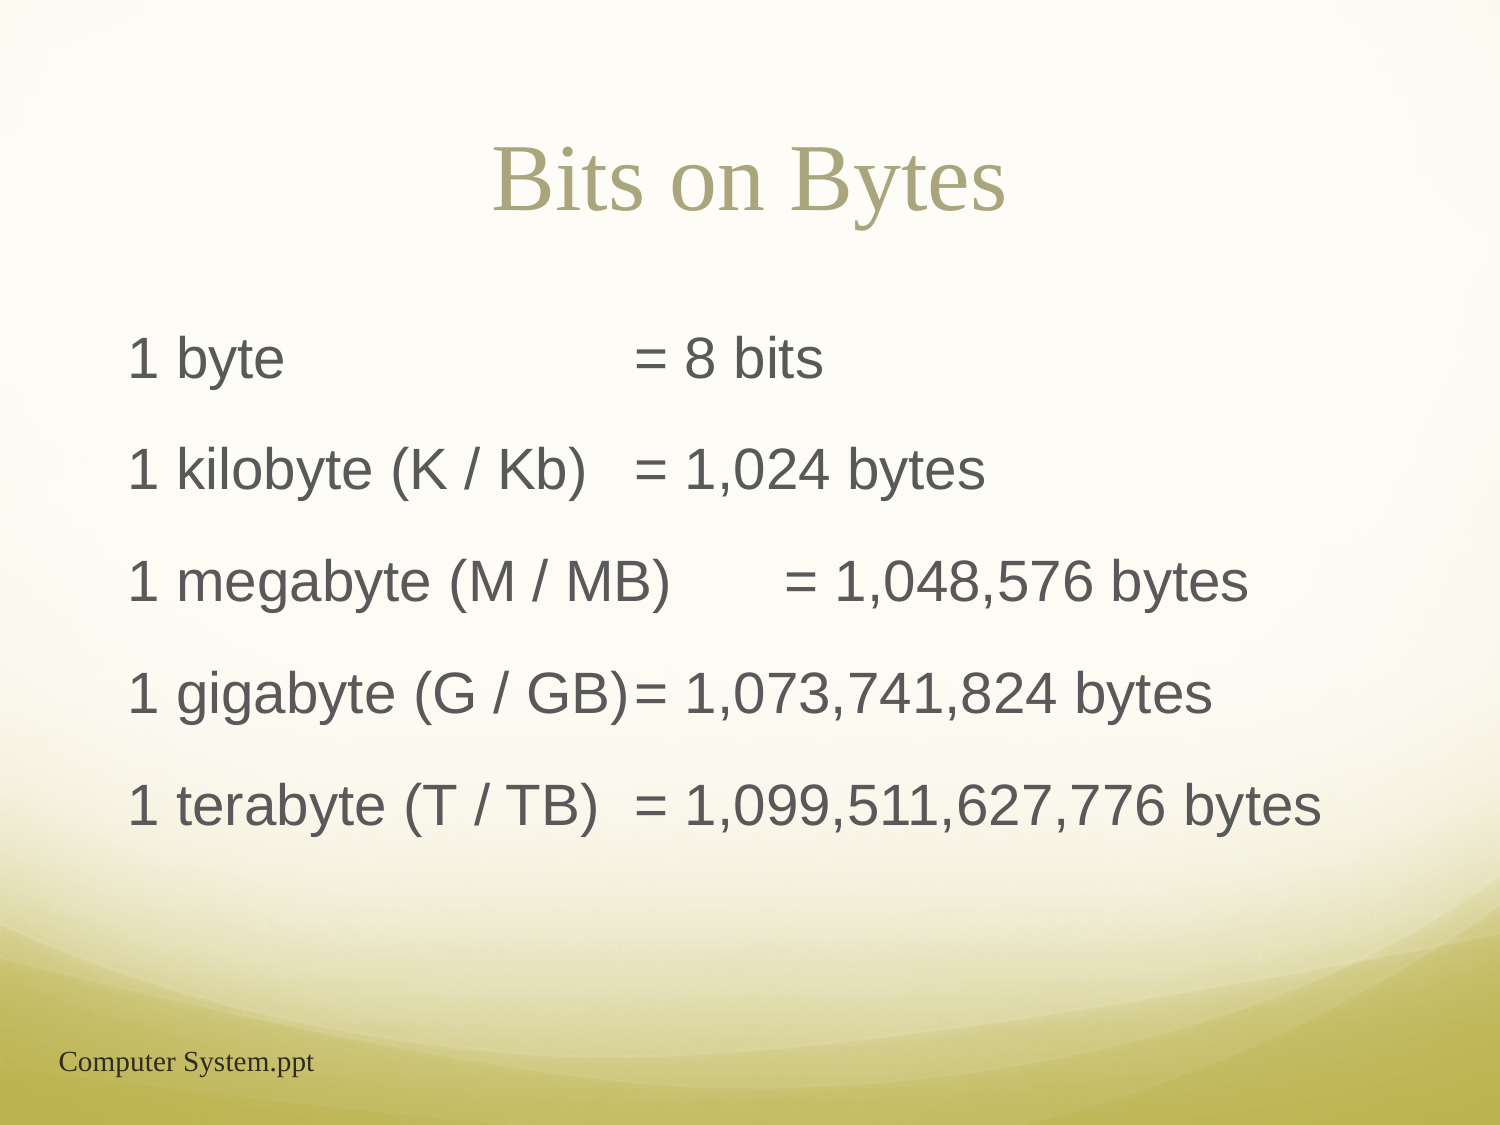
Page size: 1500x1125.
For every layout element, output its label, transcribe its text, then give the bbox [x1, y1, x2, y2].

footer Computer System.ppt [43, 1029, 838, 1090]
list 1 byte = 8 bits 1 kilobyte (K / Kb) = 1,024 bytes 1 megabyte (M / MB) = 1,048,576 bytes 1 gigabyte (G / GB) = 1,073,741,824 bytes 1 terabyte (T / TB) = 1,099,511,627,776 bytes [112, 312, 1463, 1001]
title Bits on Bytes [89, 17, 1410, 238]
